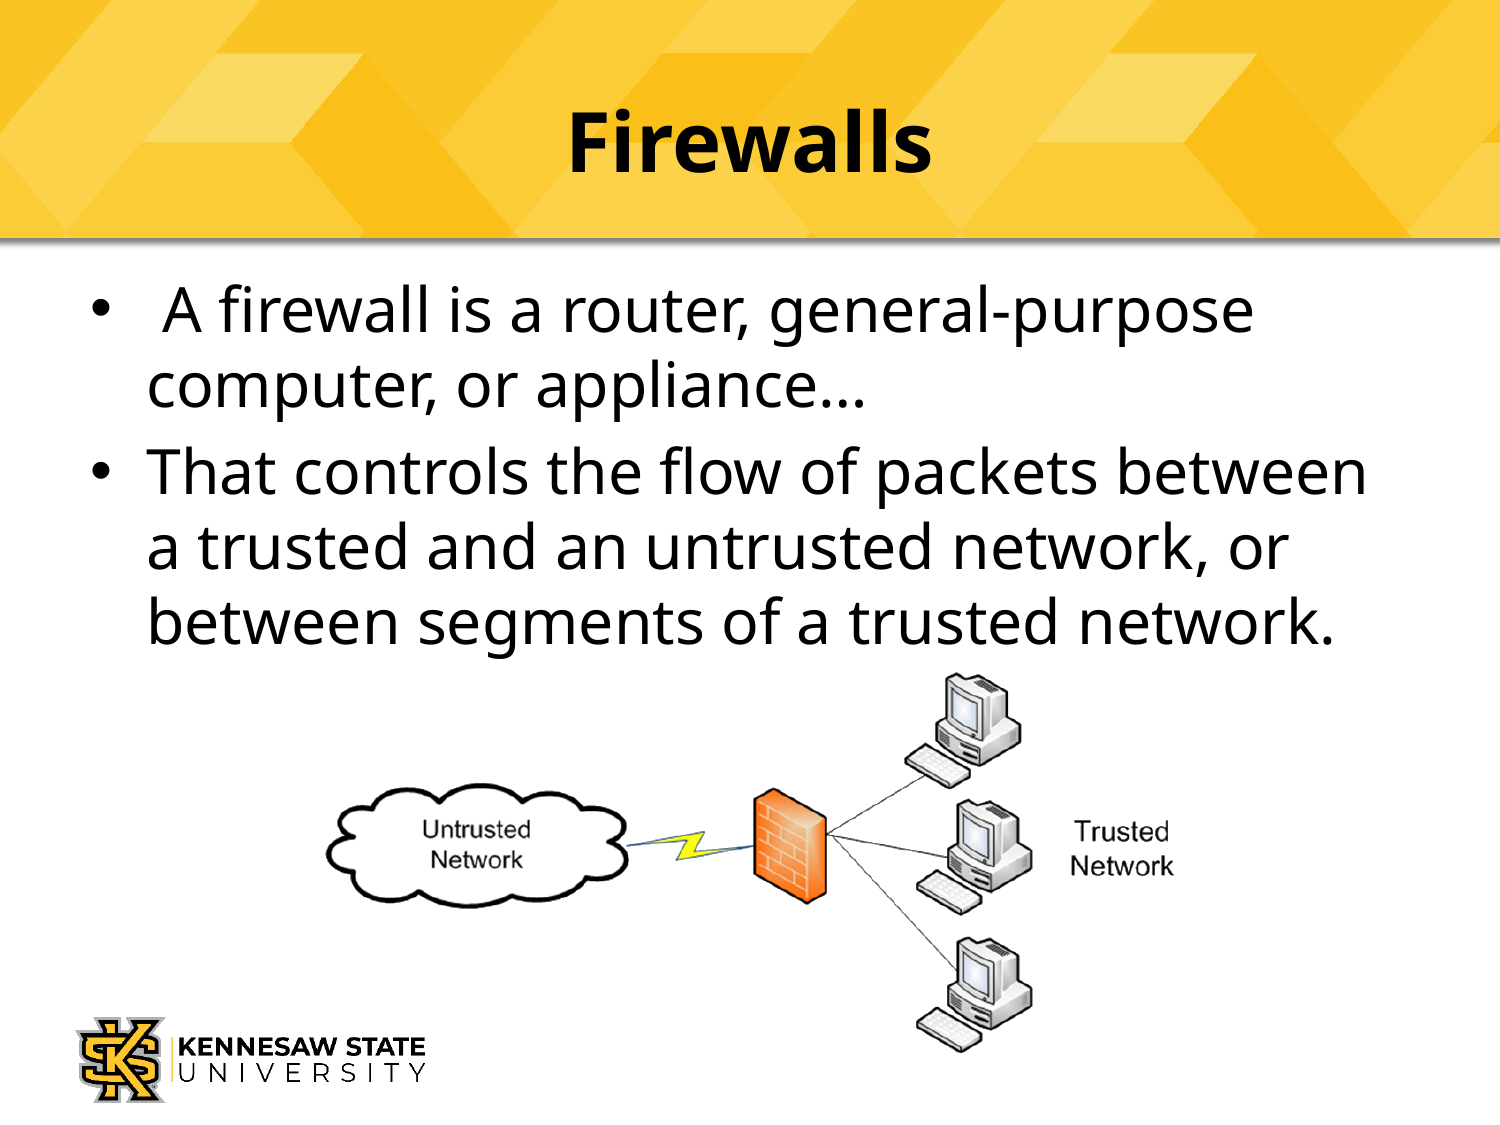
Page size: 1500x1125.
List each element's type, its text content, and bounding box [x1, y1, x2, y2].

picture [0, 0, 1500, 251]
list A firewall is a router, general-purpose computer, or appliance… That controls the flow of packets between a trusted and an untrusted network, or between segments of a trusted network. [75, 262, 1425, 1005]
title Firewalls [75, 45, 1425, 233]
picture [75, 672, 1175, 1103]
